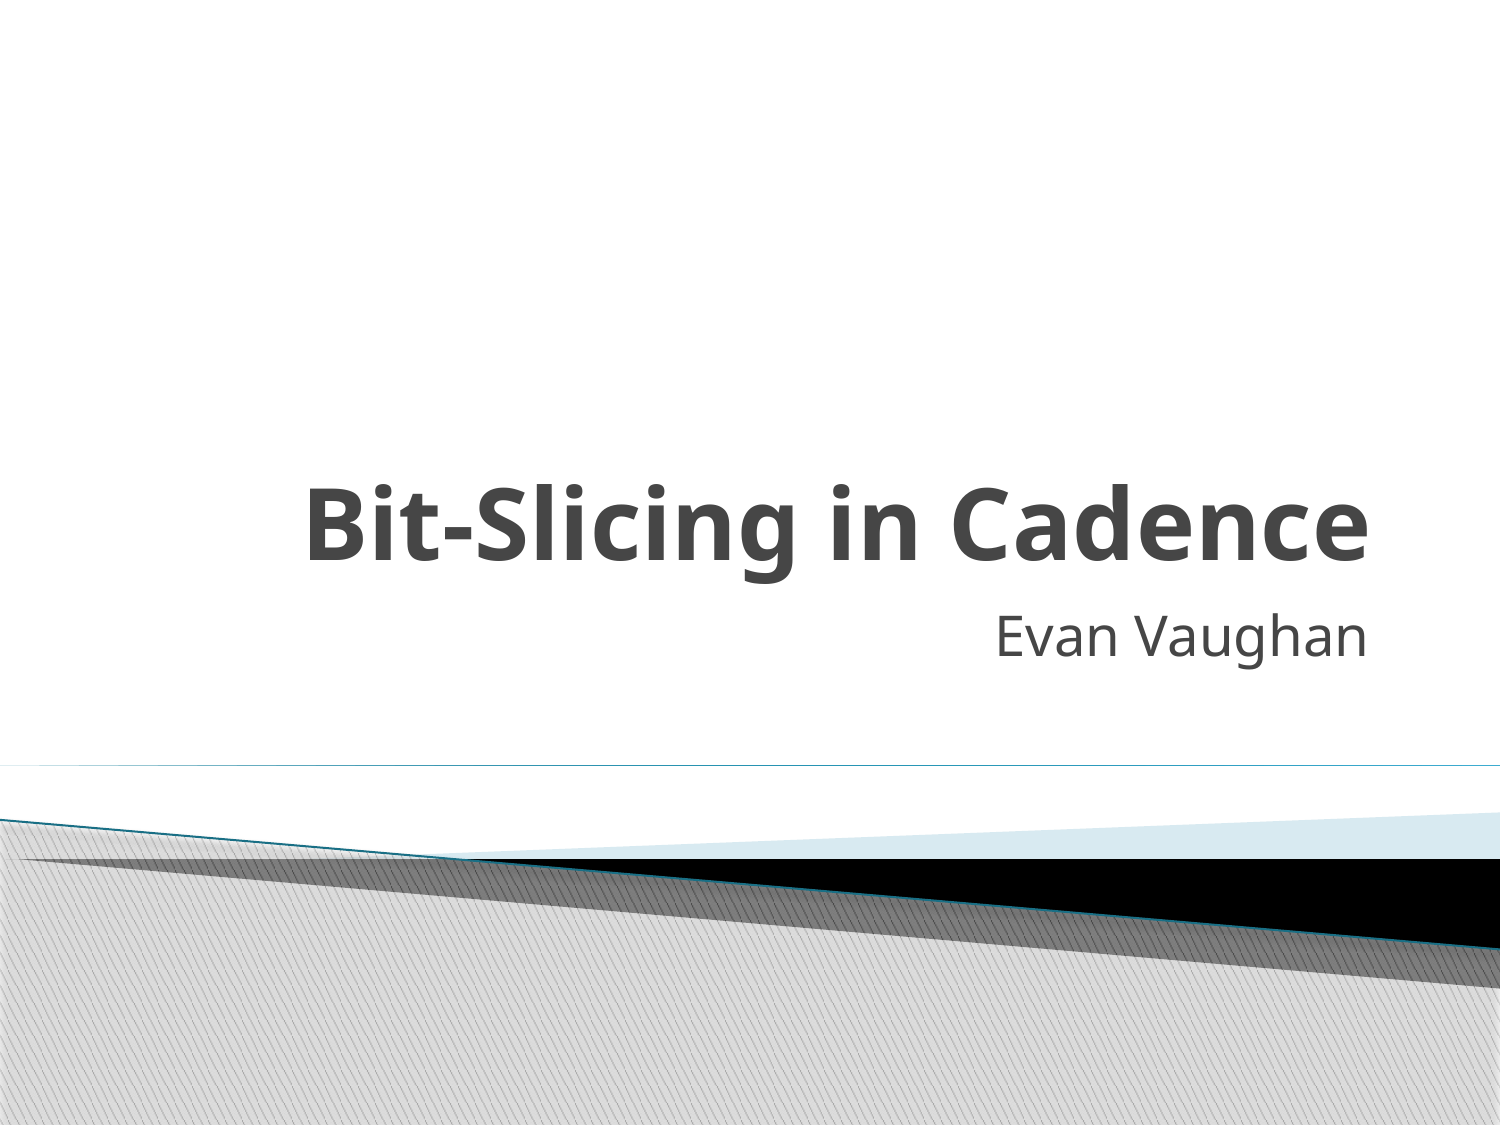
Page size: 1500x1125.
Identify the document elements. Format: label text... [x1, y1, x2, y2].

subtitle Evan Vaughan [112, 592, 1388, 790]
picture [5, 859, 1500, 989]
title Bit-Slicing in Cadence [112, 287, 1388, 588]
